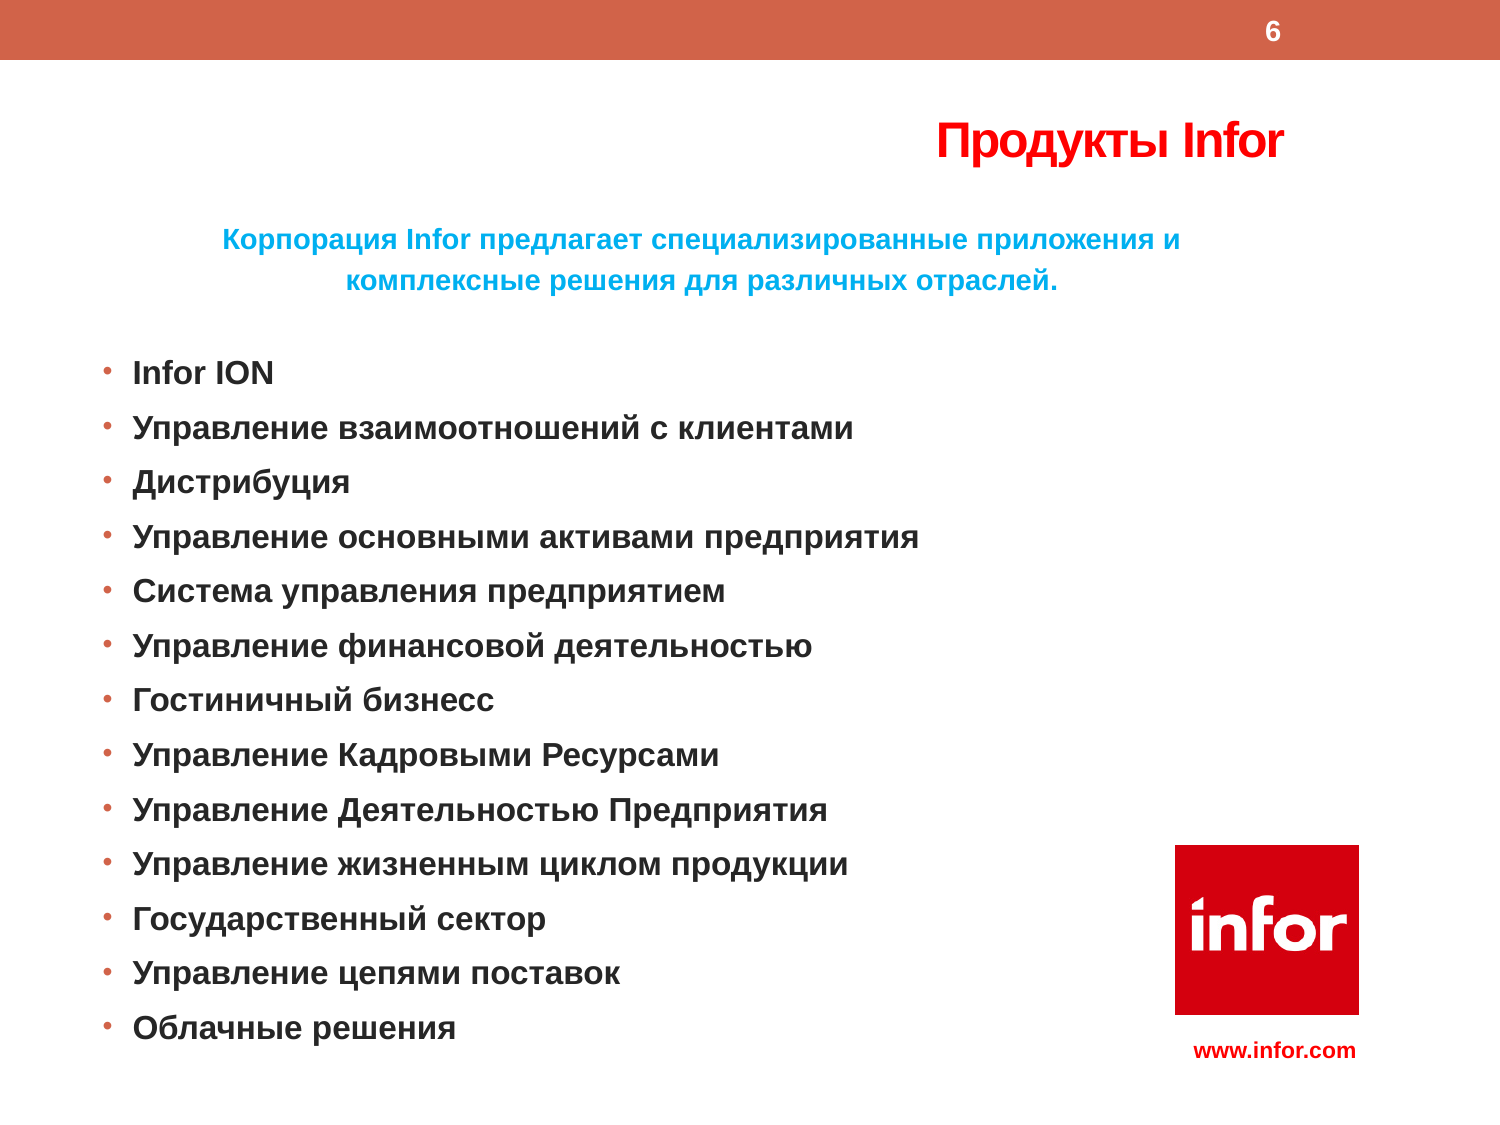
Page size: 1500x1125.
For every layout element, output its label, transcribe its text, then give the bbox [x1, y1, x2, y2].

slide_number 6 [1250, 3, 1425, 57]
subtitle Корпорация Infor предлагает специализированные приложения и комплексные решения для различных отраслей. Infor ION Управление взаимоотношений с клиентами Дистрибуция Управление основными активами предприятия Система управления предприятием Управление финансовой деятельностью Гостиничный бизнесс Управление Кадровыми Ресурсами Управление Деятельностью Предприятия Управление жизненным циклом продукции Государственный сектор Управление цепями поставок Облачные решения [87, 212, 1326, 1088]
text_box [1174, 845, 1377, 1065]
title Продукты Infor [62, 87, 1300, 188]
